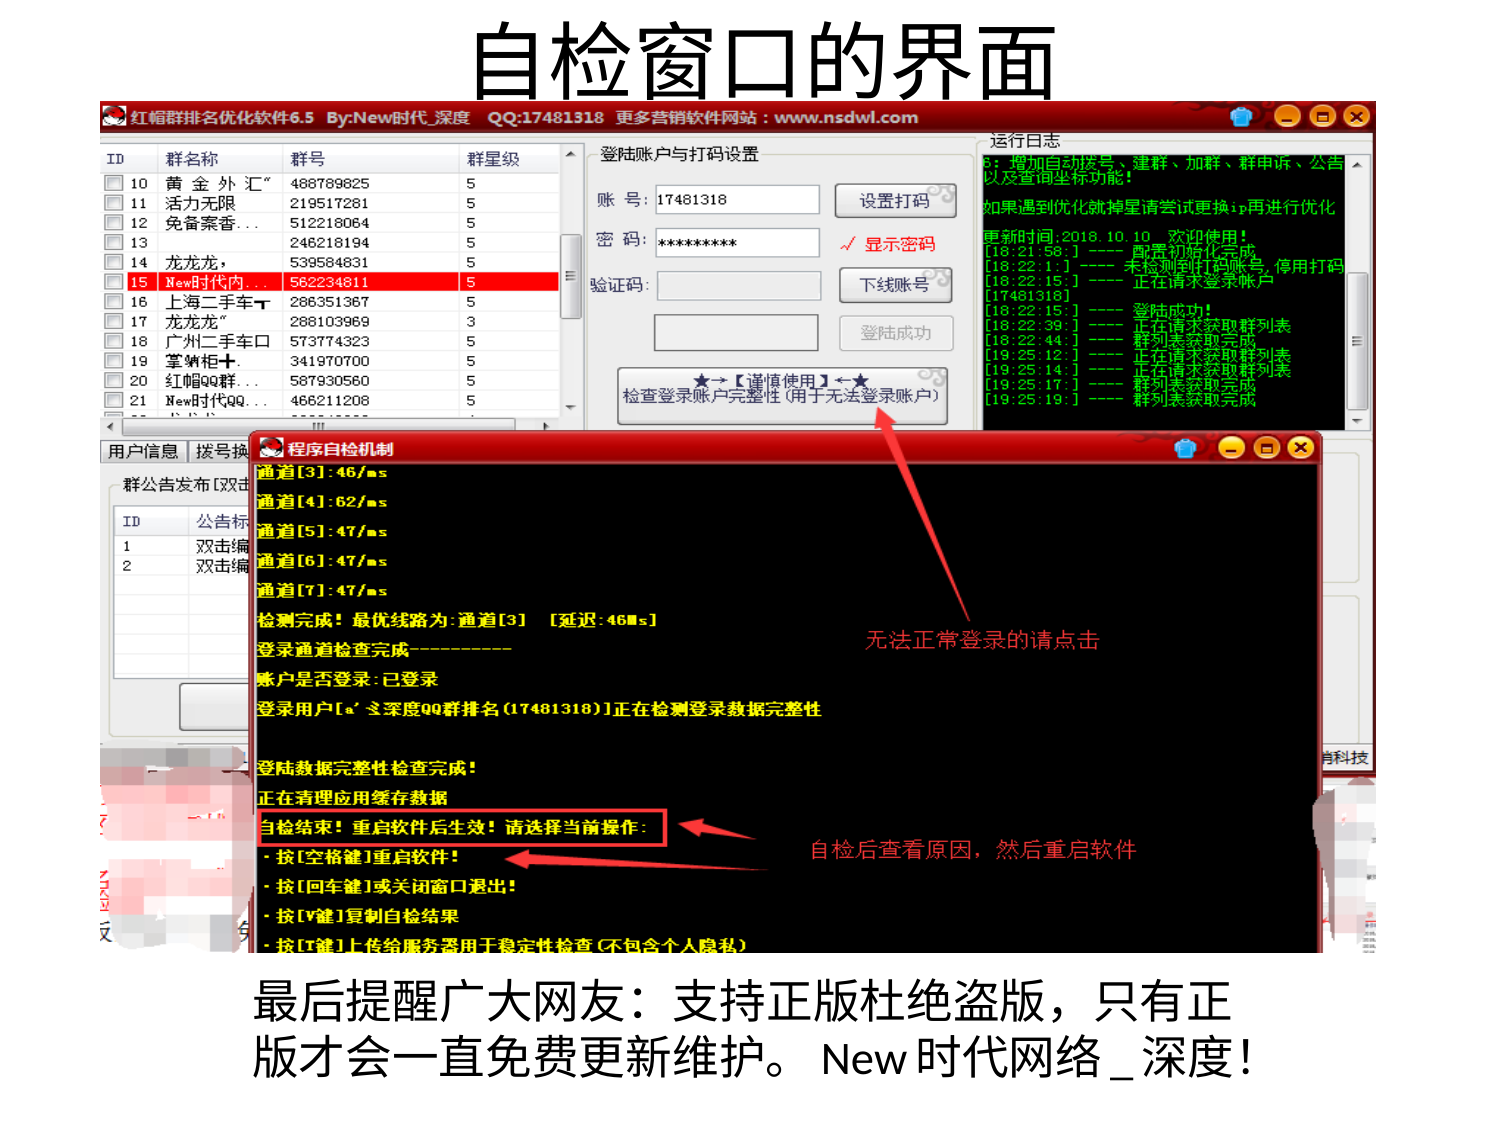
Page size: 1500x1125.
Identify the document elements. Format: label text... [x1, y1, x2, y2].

title 自检窗口的界面 [123, 0, 1399, 119]
picture [100, 101, 1377, 953]
subtitle 最后提醒广大网友：支持正版杜绝盗版，只有正版才会一直免费更新维护。New时代网络_深度！ [218, 964, 1269, 1094]
